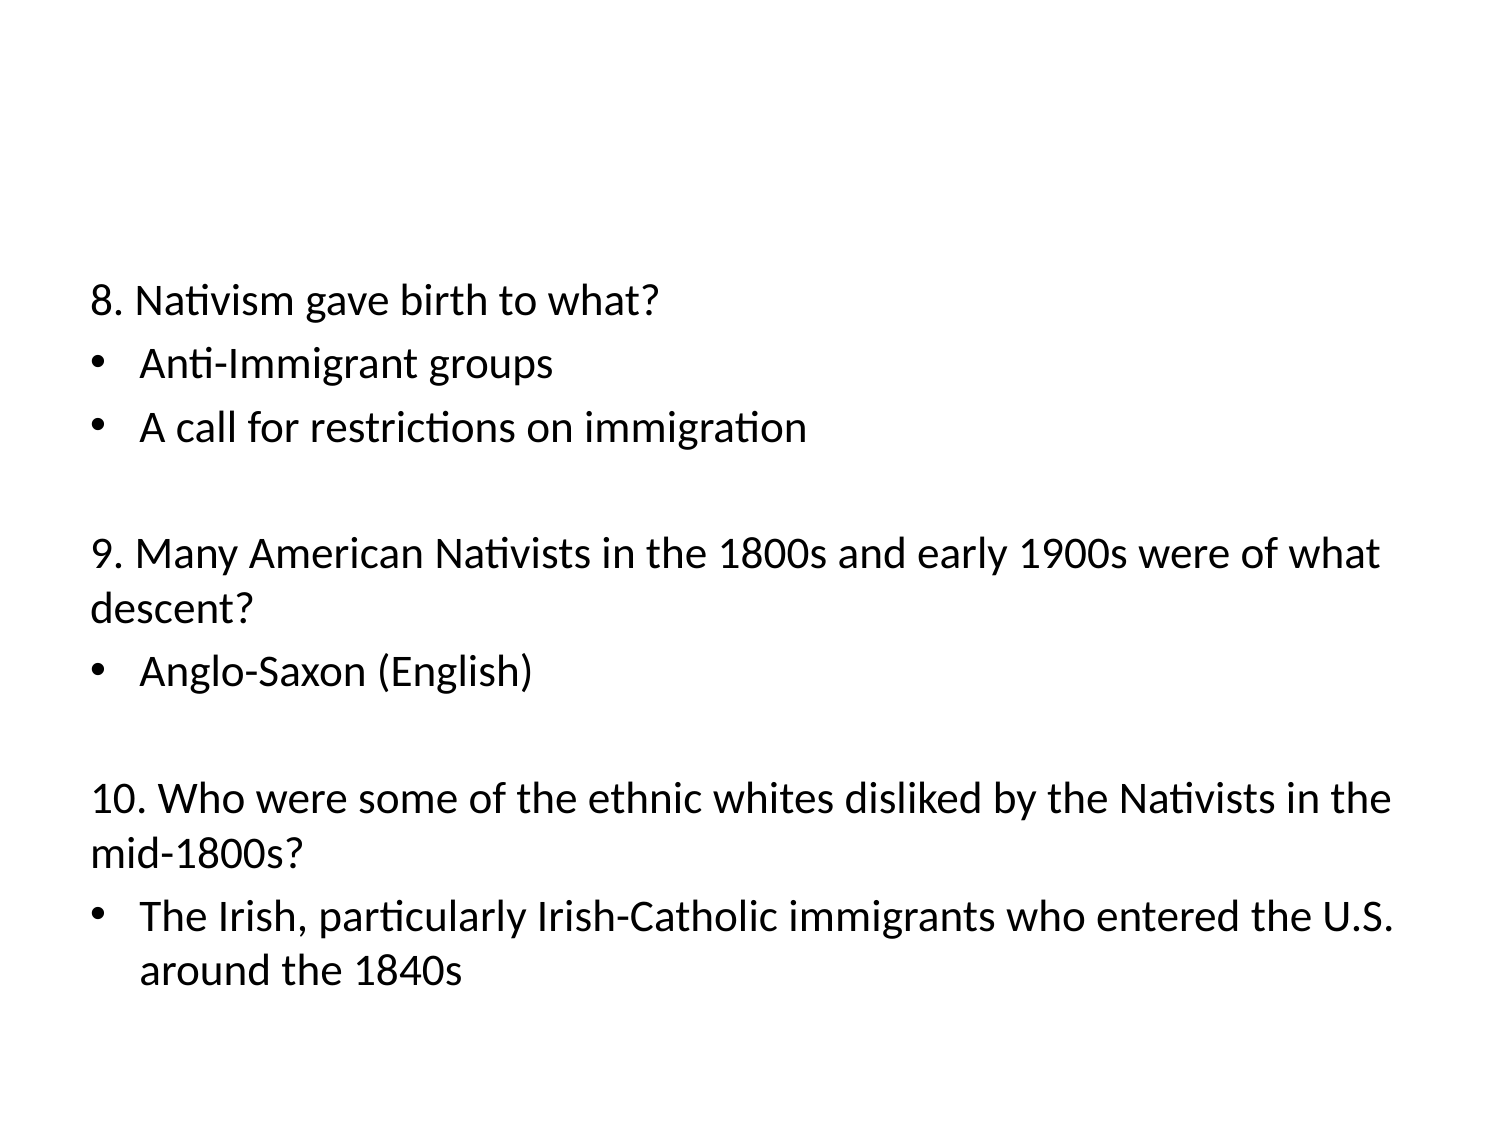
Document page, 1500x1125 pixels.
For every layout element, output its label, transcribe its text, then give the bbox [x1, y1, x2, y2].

list 8. Nativism gave birth to what? Anti-Immigrant groups A call for restrictions on immigration 9. Many American Nativists in the 1800s and early 1900s were of what descent? Anglo-Saxon (English) 10. Who were some of the ethnic whites disliked by the Nativists in the mid-1800s? The Irish, particularly Irish-Catholic immigrants who entered the U.S. around the 1840s [75, 262, 1425, 1005]
